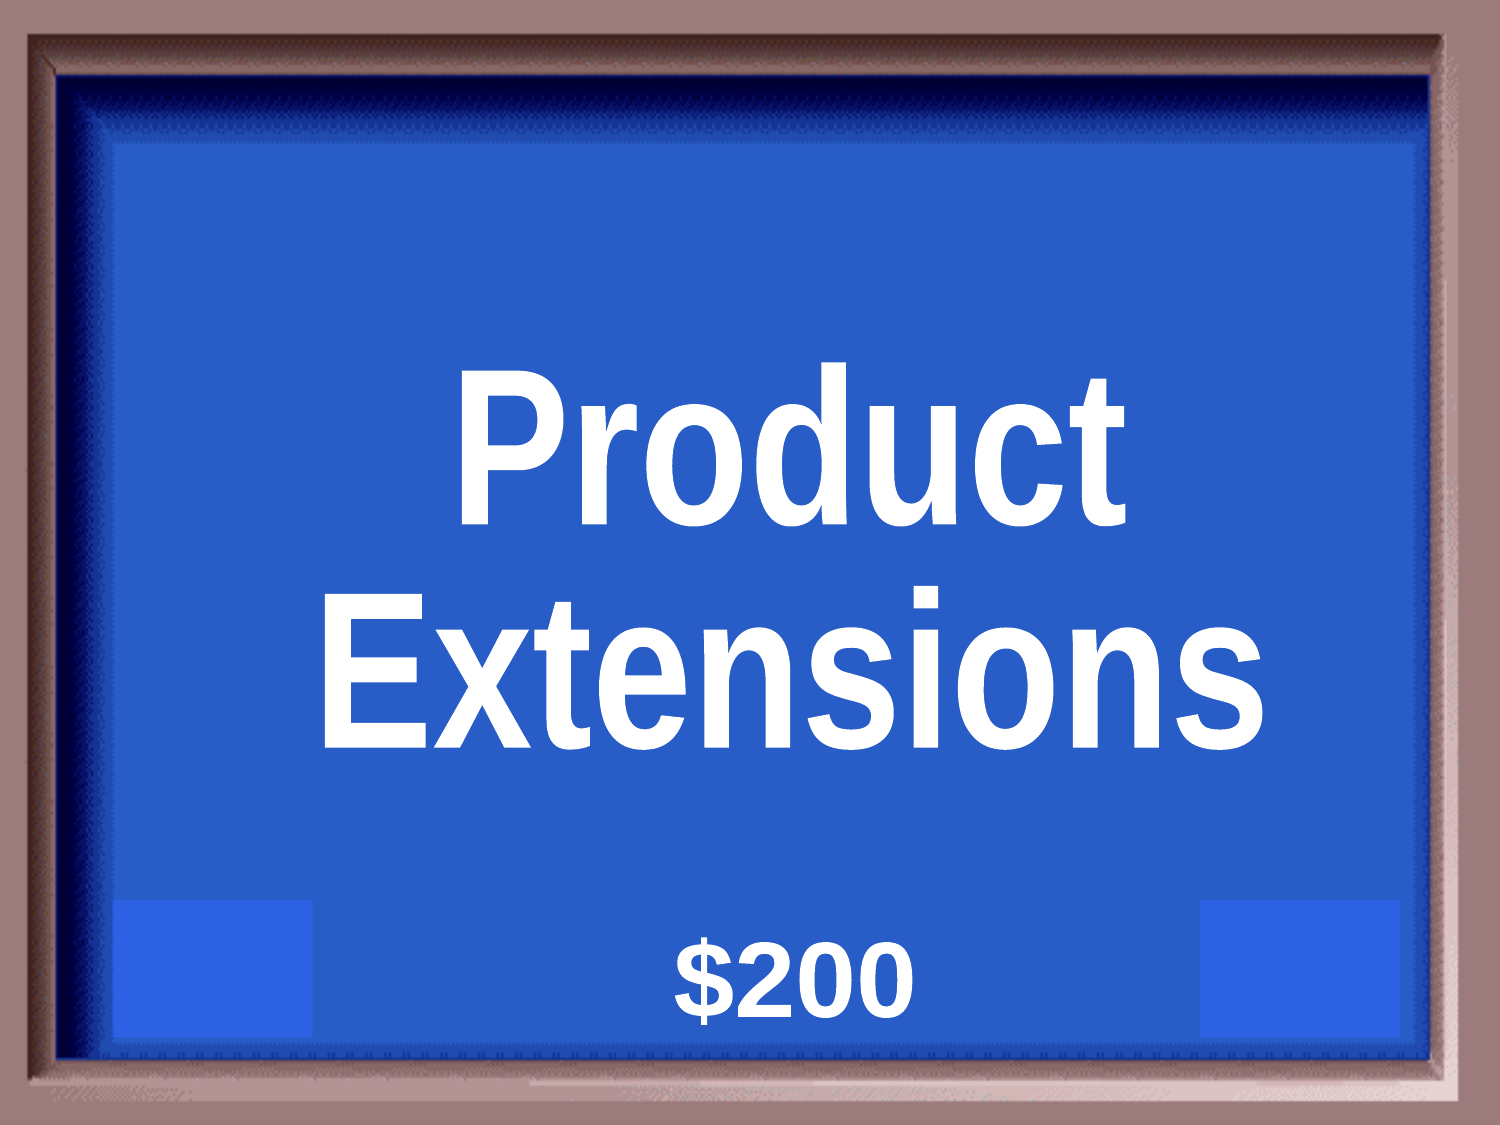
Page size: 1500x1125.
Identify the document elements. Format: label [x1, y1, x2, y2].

picture [0, 0, 1500, 1125]
text_box [112, 899, 313, 1038]
text_box [1200, 899, 1401, 1038]
